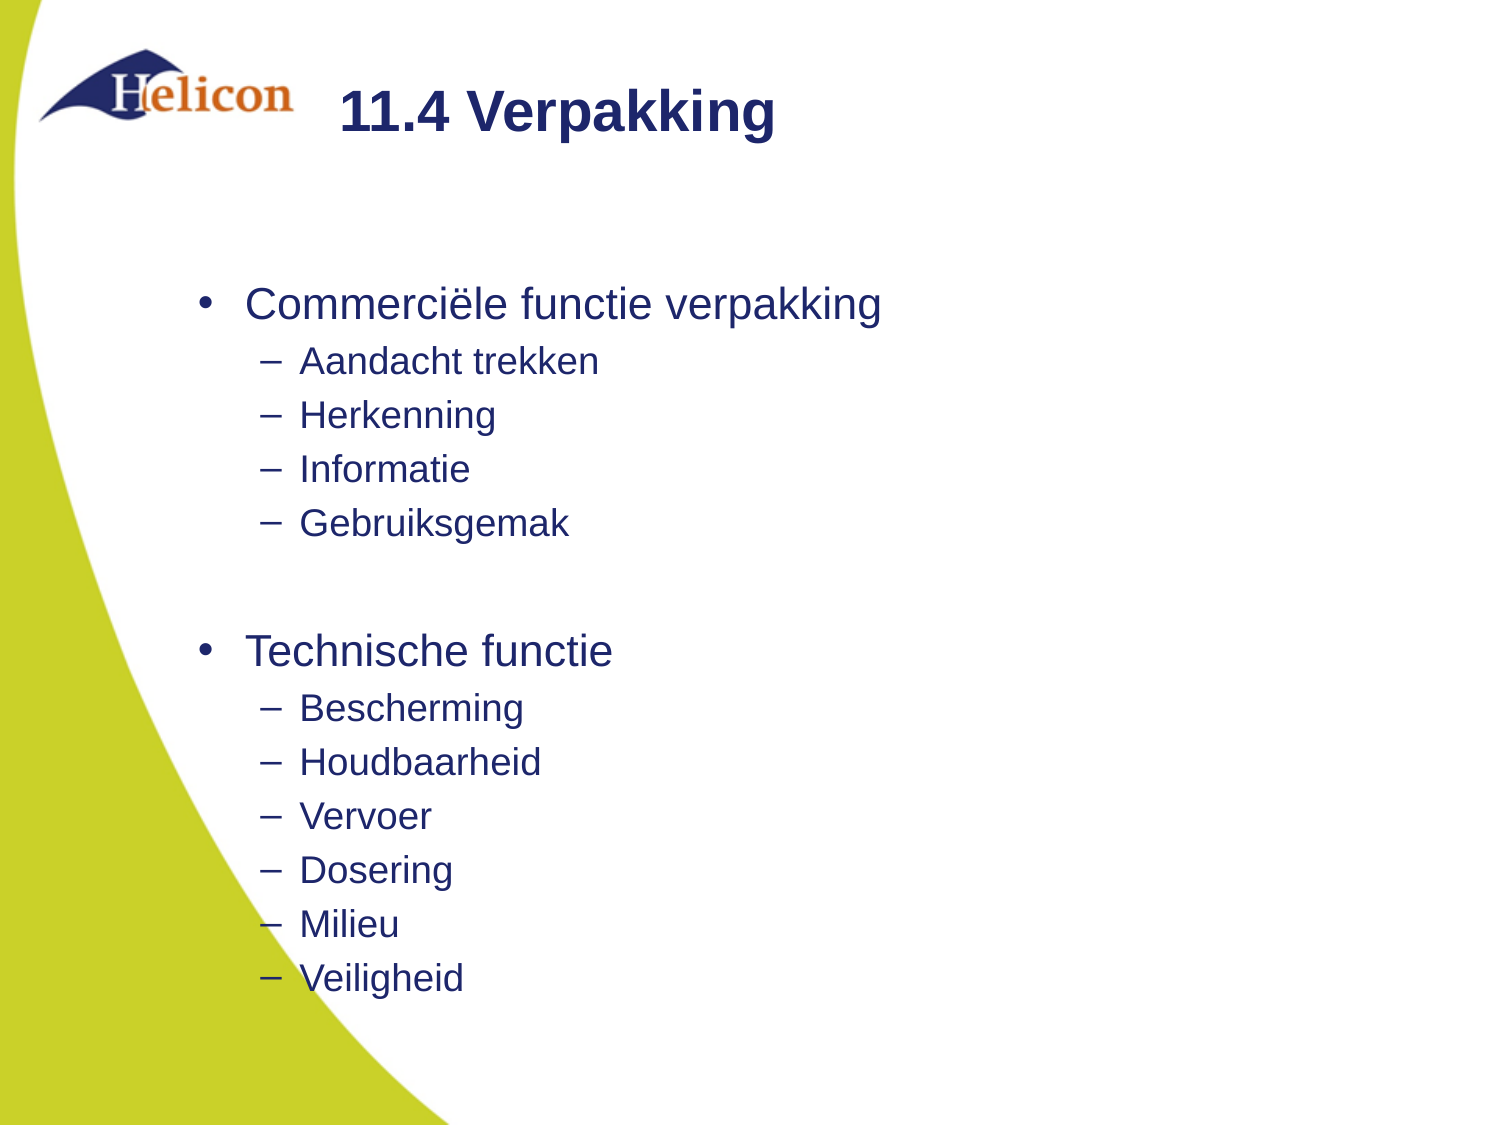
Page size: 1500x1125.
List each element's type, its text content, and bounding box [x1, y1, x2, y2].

list Commerciële functie verpakking Aandacht trekken Herkenning Informatie Gebruiksgemak Technische functie Bescherming Houdbaarheid Vervoer Dosering Milieu Veiligheid [183, 267, 1500, 1010]
title 11.4 Verpakking [324, 54, 1415, 161]
picture [0, 0, 1500, 1125]
